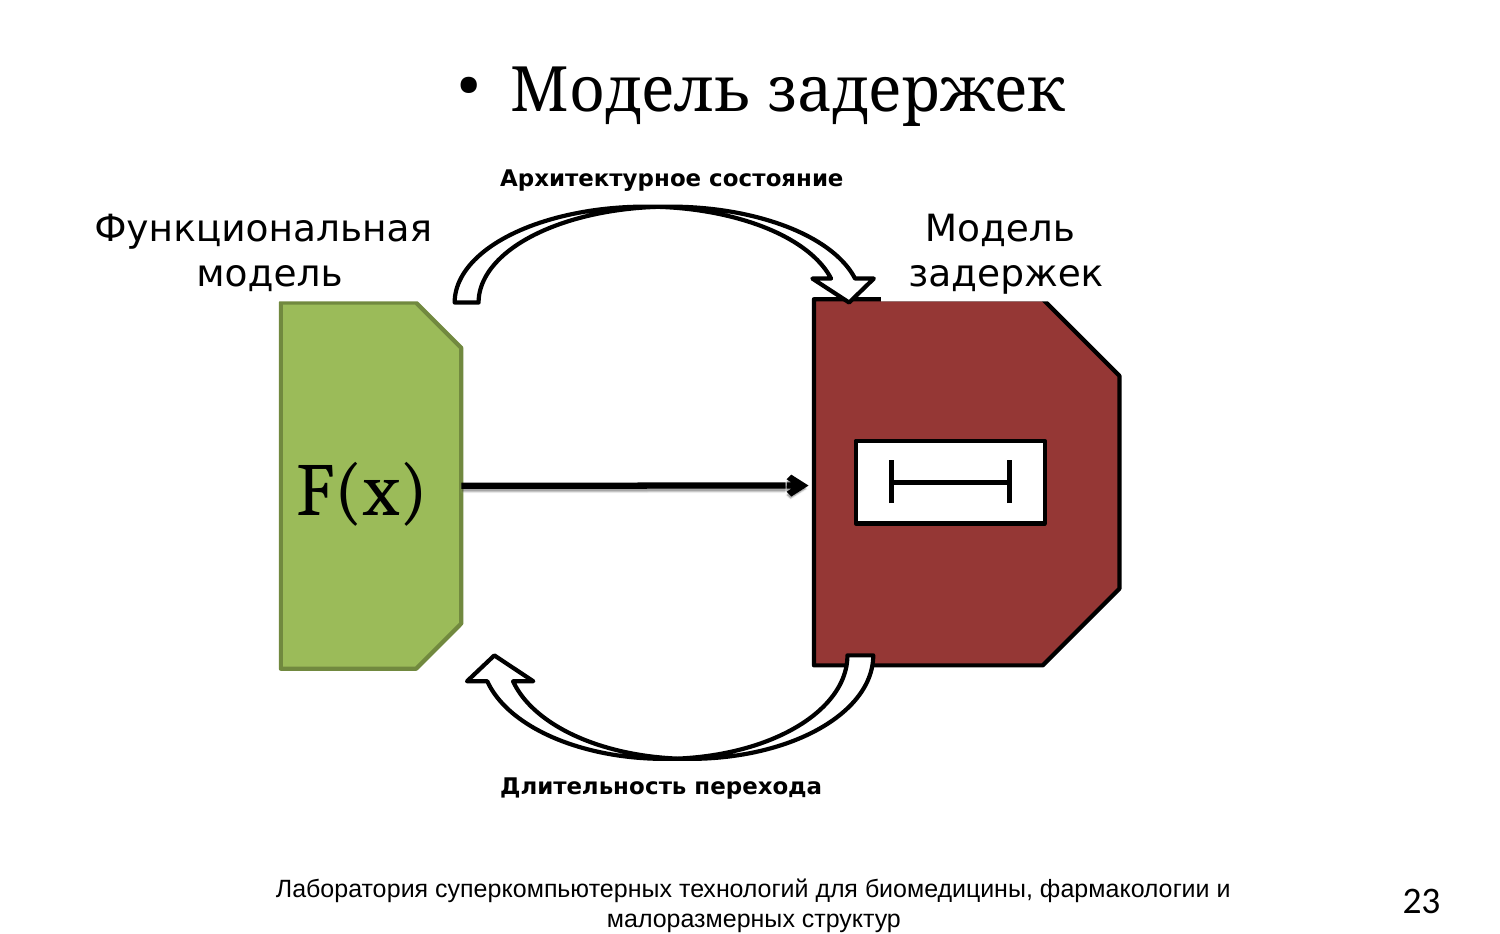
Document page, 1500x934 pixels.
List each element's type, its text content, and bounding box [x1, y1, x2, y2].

text_box Архитектурное состояние [485, 156, 859, 199]
text_box Лаборатория суперкомпьютерных технологий для биомедицины, фармакологии и малоразмерных структур [171, 864, 1338, 915]
text_box Функциональная модель [79, 196, 448, 302]
text_box [467, 655, 873, 759]
title Модель задержек [78, 1, 1429, 173]
text_box 23 [1387, 868, 1473, 918]
text_box [454, 206, 874, 303]
text_box Модель задержек [881, 196, 1119, 299]
text_box Длительность перехода [485, 763, 838, 807]
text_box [813, 299, 1120, 666]
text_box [280, 302, 462, 669]
